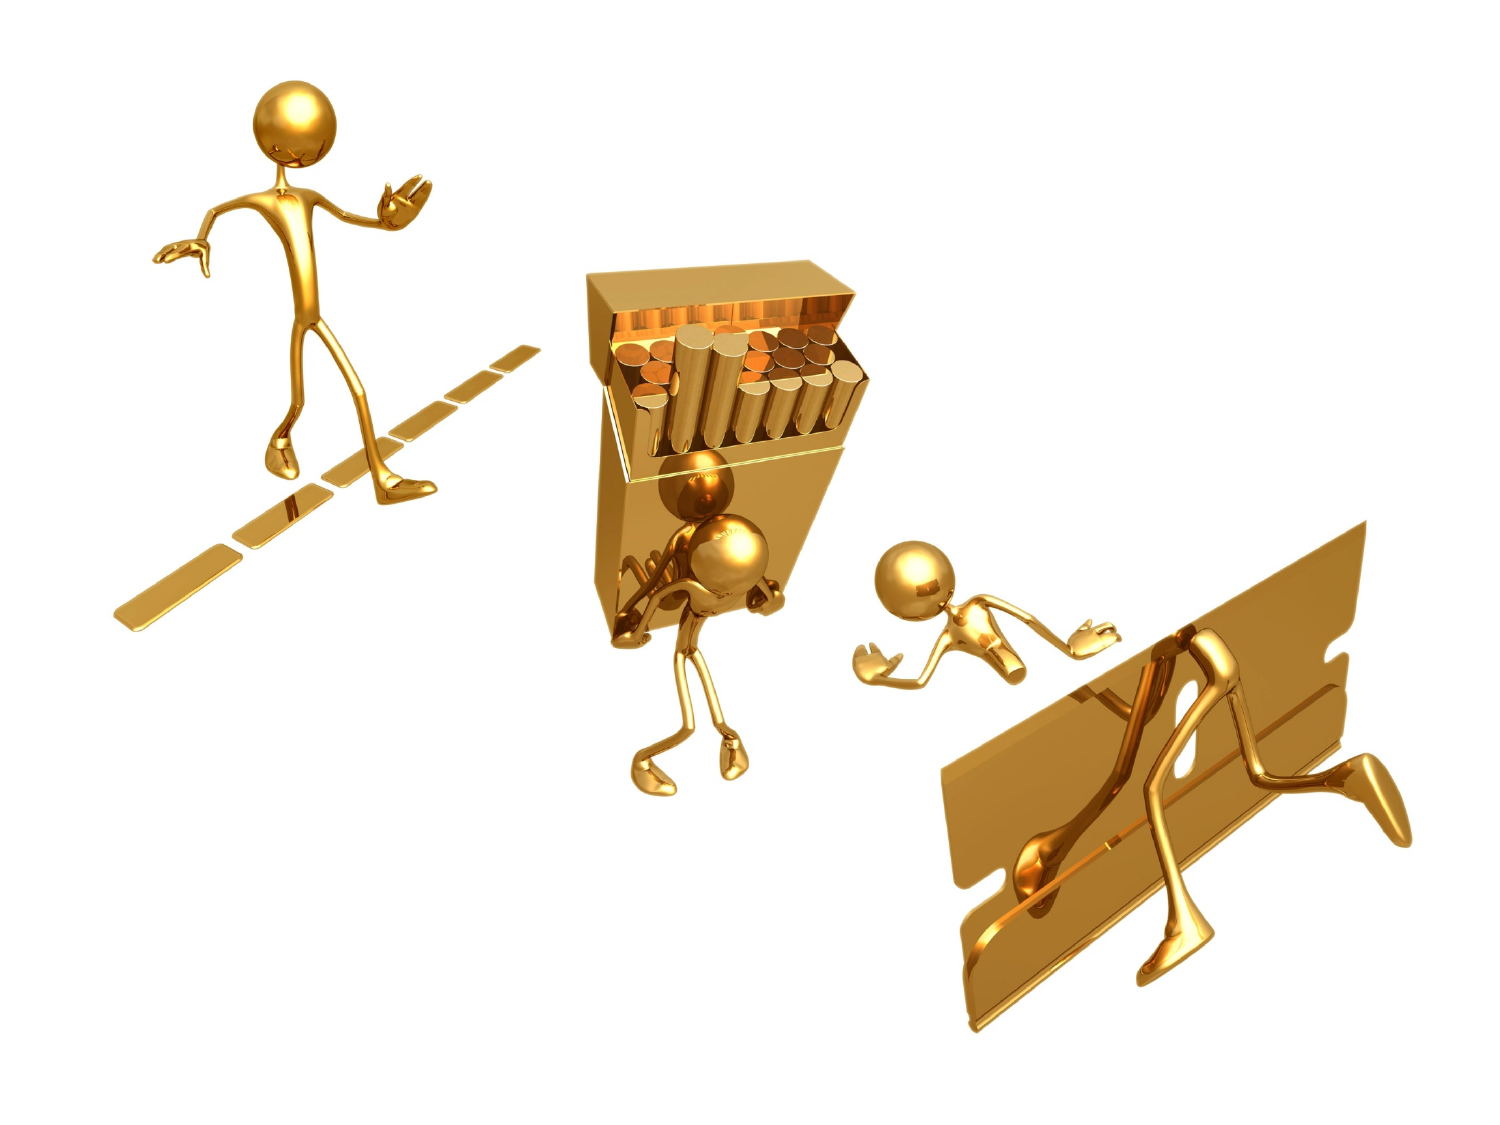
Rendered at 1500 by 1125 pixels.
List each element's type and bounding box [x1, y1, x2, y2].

picture [572, 219, 1416, 1038]
picture [96, 72, 550, 634]
